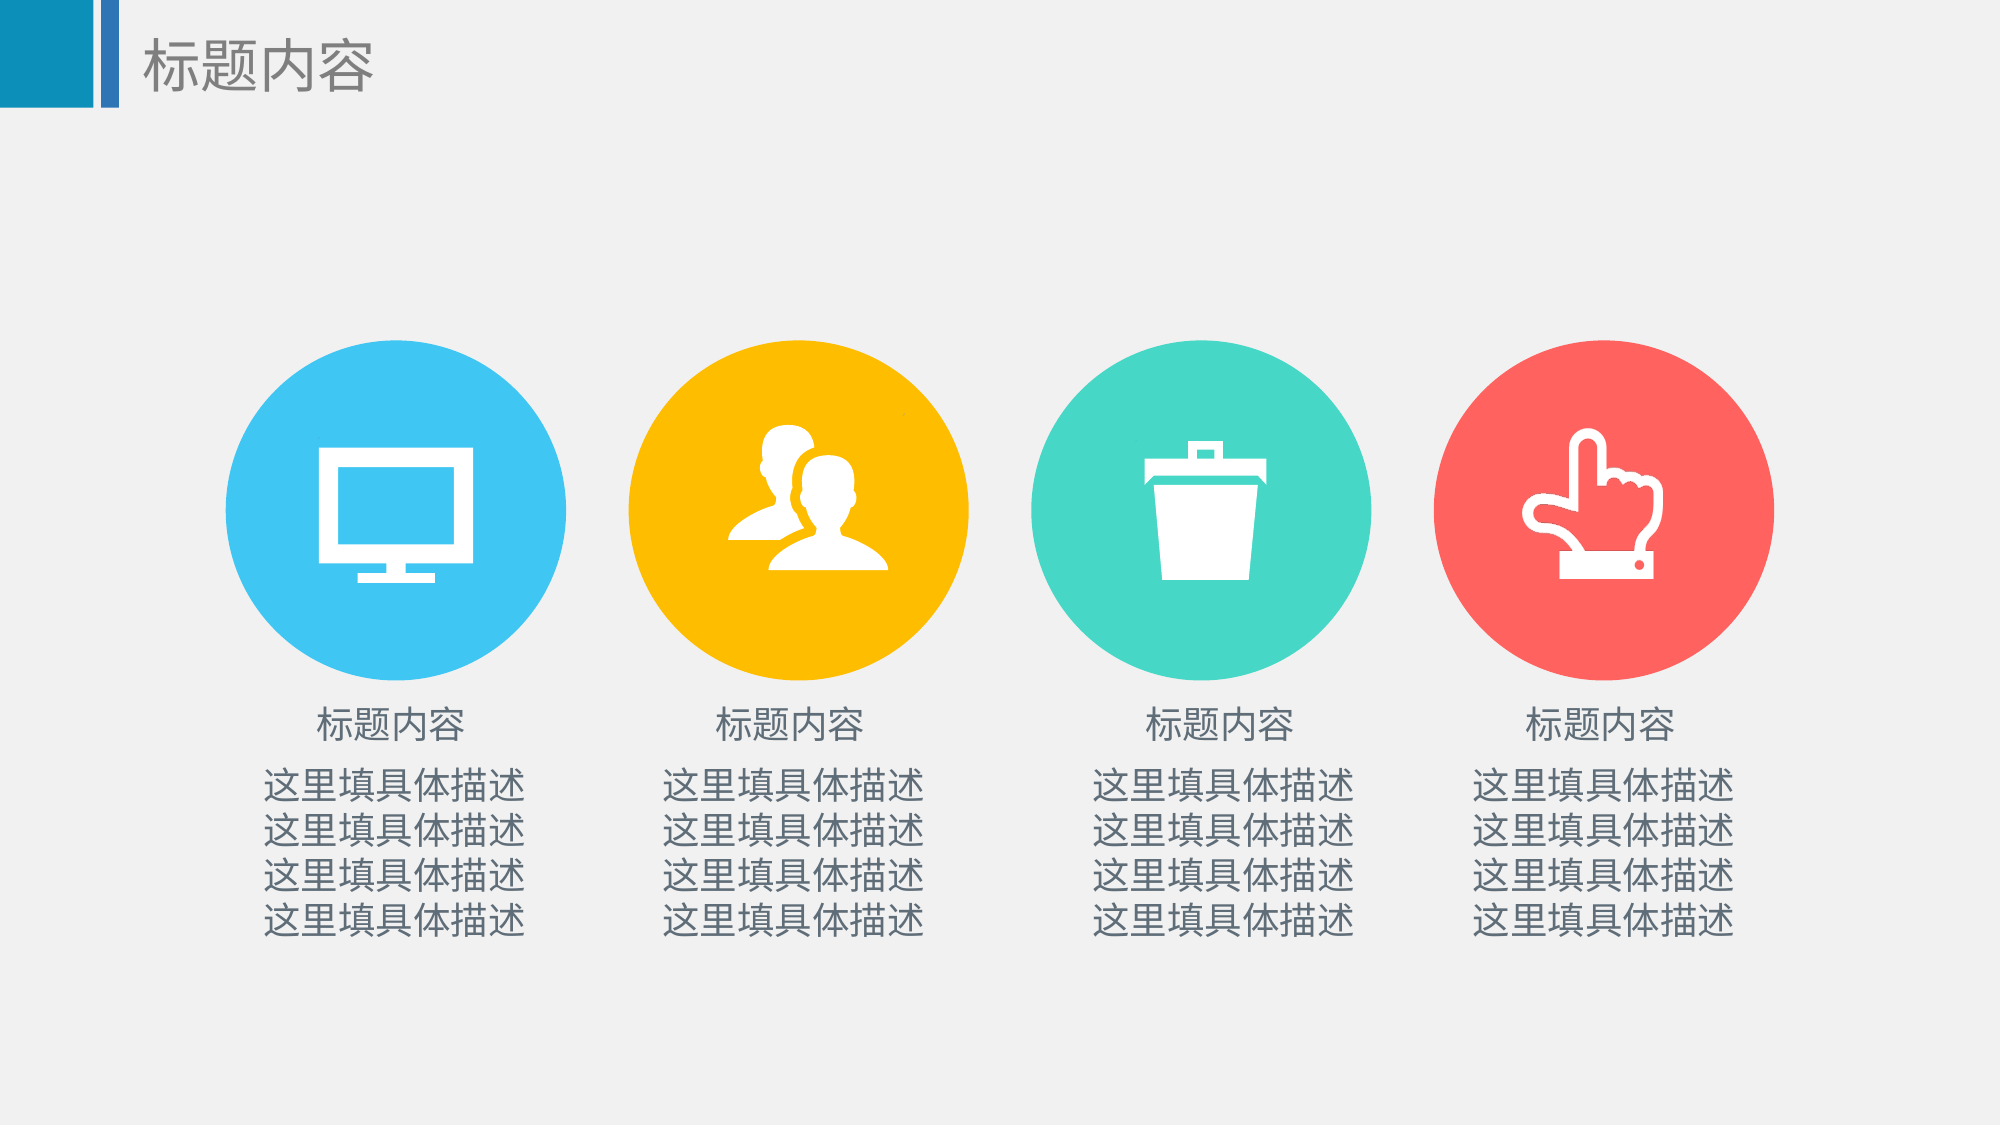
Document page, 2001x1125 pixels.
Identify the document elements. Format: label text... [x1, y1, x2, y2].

text_box 这里填具体描述这里填具体描述 这里填具体描述 这里填具体描述 [1458, 754, 1754, 950]
text_box 标题内容 [1130, 693, 1324, 754]
picture [1521, 426, 1663, 579]
text_box 这里填具体描述这里填具体描述 这里填具体描述 这里填具体描述 [1077, 754, 1373, 950]
text_box [0, 0, 94, 108]
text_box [1136, 441, 1267, 580]
text_box [1031, 340, 1372, 681]
text_box 这里填具体描述这里填具体描述 这里填具体描述 这里填具体描述 [647, 754, 943, 950]
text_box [318, 437, 474, 583]
text_box 这里填具体描述这里填具体描述 这里填具体描述 这里填具体描述 [248, 754, 544, 950]
text_box [101, 0, 119, 108]
text_box 标题内容 [1511, 693, 1705, 754]
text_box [728, 414, 904, 571]
text_box [1433, 340, 1775, 681]
text_box [225, 340, 567, 681]
text_box 标题内容 [700, 693, 894, 754]
text_box [628, 340, 969, 681]
text_box 标题内容 [127, 21, 442, 107]
text_box 标题内容 [301, 693, 495, 754]
